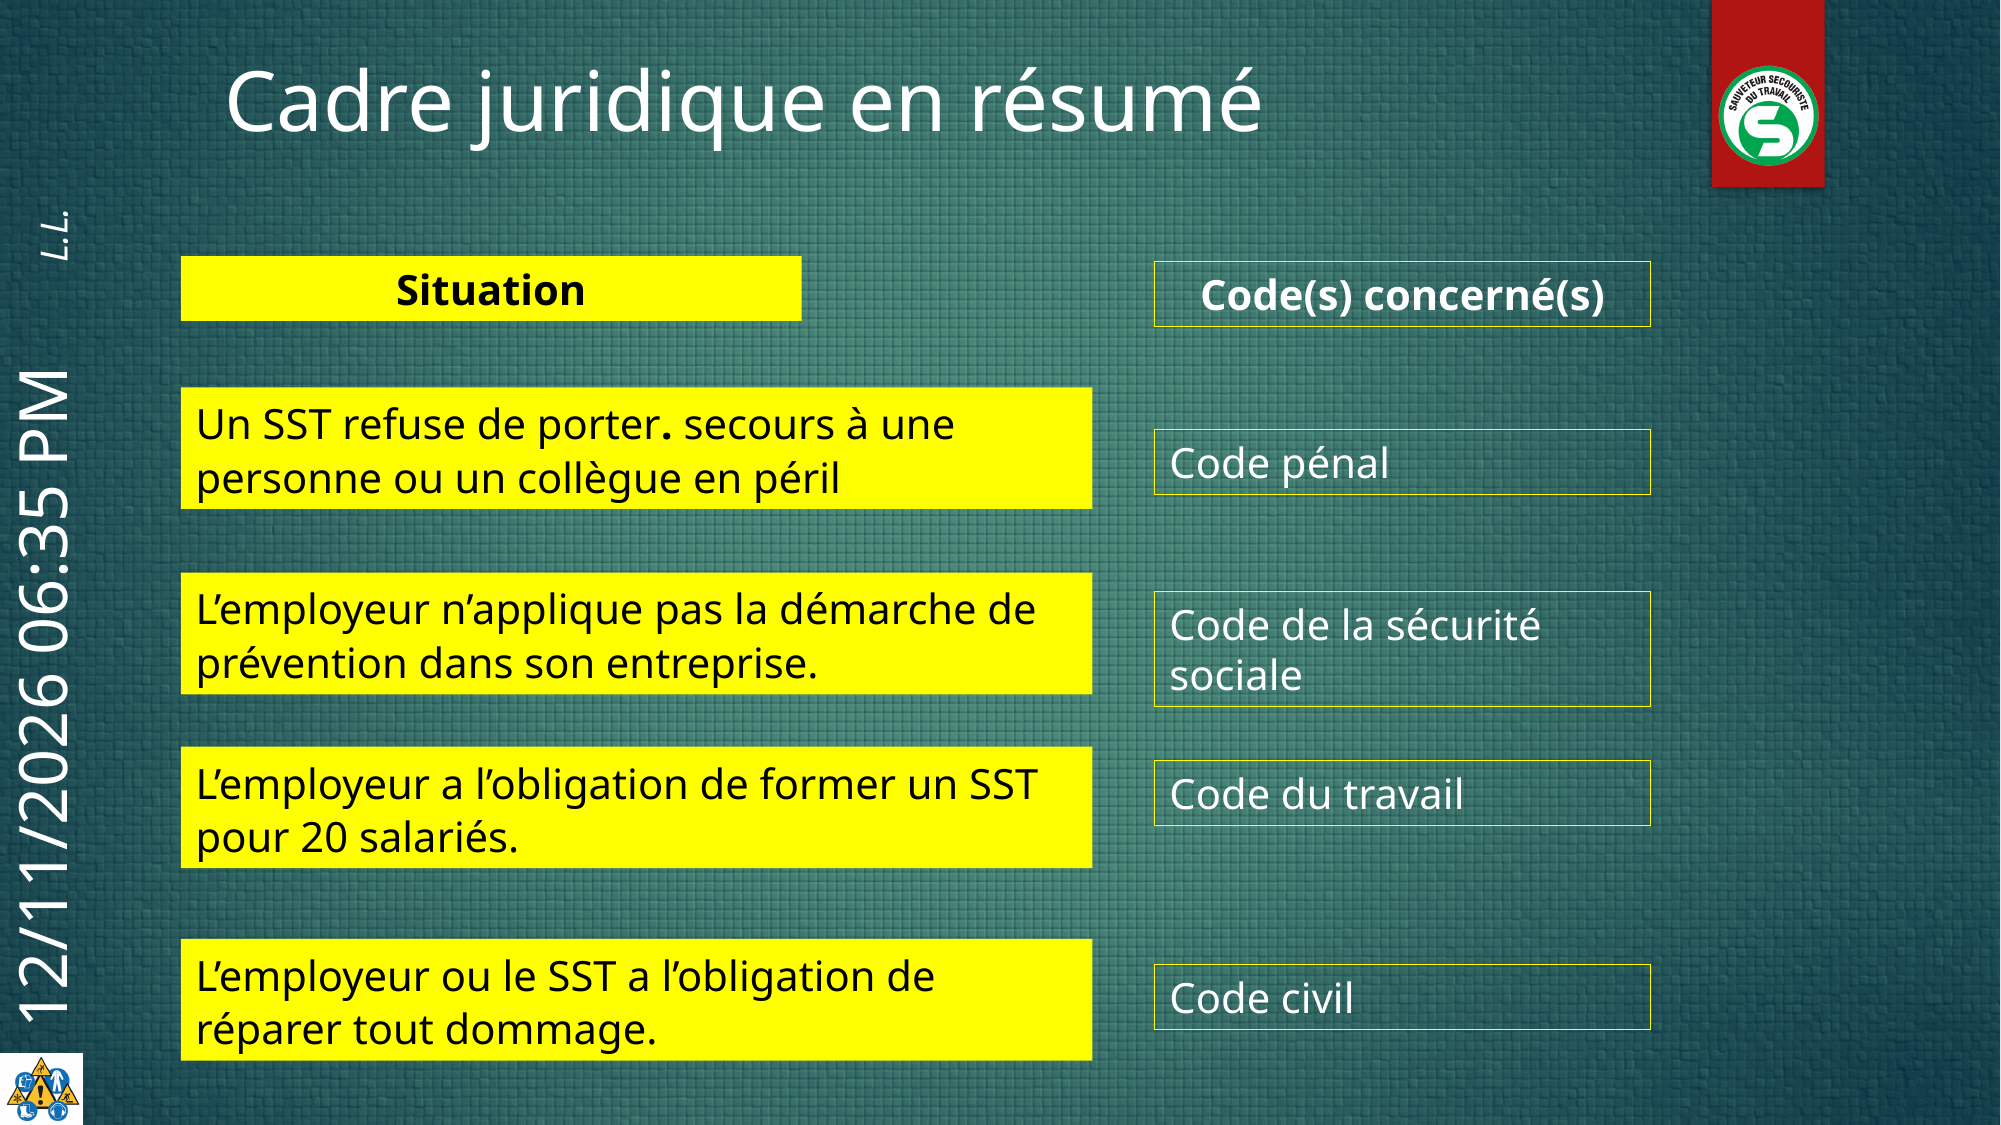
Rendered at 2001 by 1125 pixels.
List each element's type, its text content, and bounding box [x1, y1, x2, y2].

text_box Code civil [1154, 964, 1651, 1030]
text_box L’employeur n’applique pas la démarche de prévention dans son entreprise. [180, 572, 1093, 695]
text_box Code de la sécurité sociale [1154, 591, 1651, 707]
text_box L’employeur a l’obligation de former un SST pour 20 salariés. [180, 746, 1093, 869]
text_box Code pénal [1154, 429, 1651, 495]
text_box Situation [180, 256, 802, 321]
text_box Code du travail [1154, 760, 1651, 826]
picture [1718, 65, 1819, 166]
picture [0, 1053, 83, 1125]
text_box L’employeur ou le SST a l’obligation de réparer tout dommage. [180, 938, 1093, 1061]
text_box Un SST refuse de porter. secours à une personne ou un collègue en péril [180, 387, 1093, 509]
text_box Code(s) concerné(s) [1154, 261, 1651, 327]
text_box Cadre juridique en résumé [134, 40, 1631, 156]
